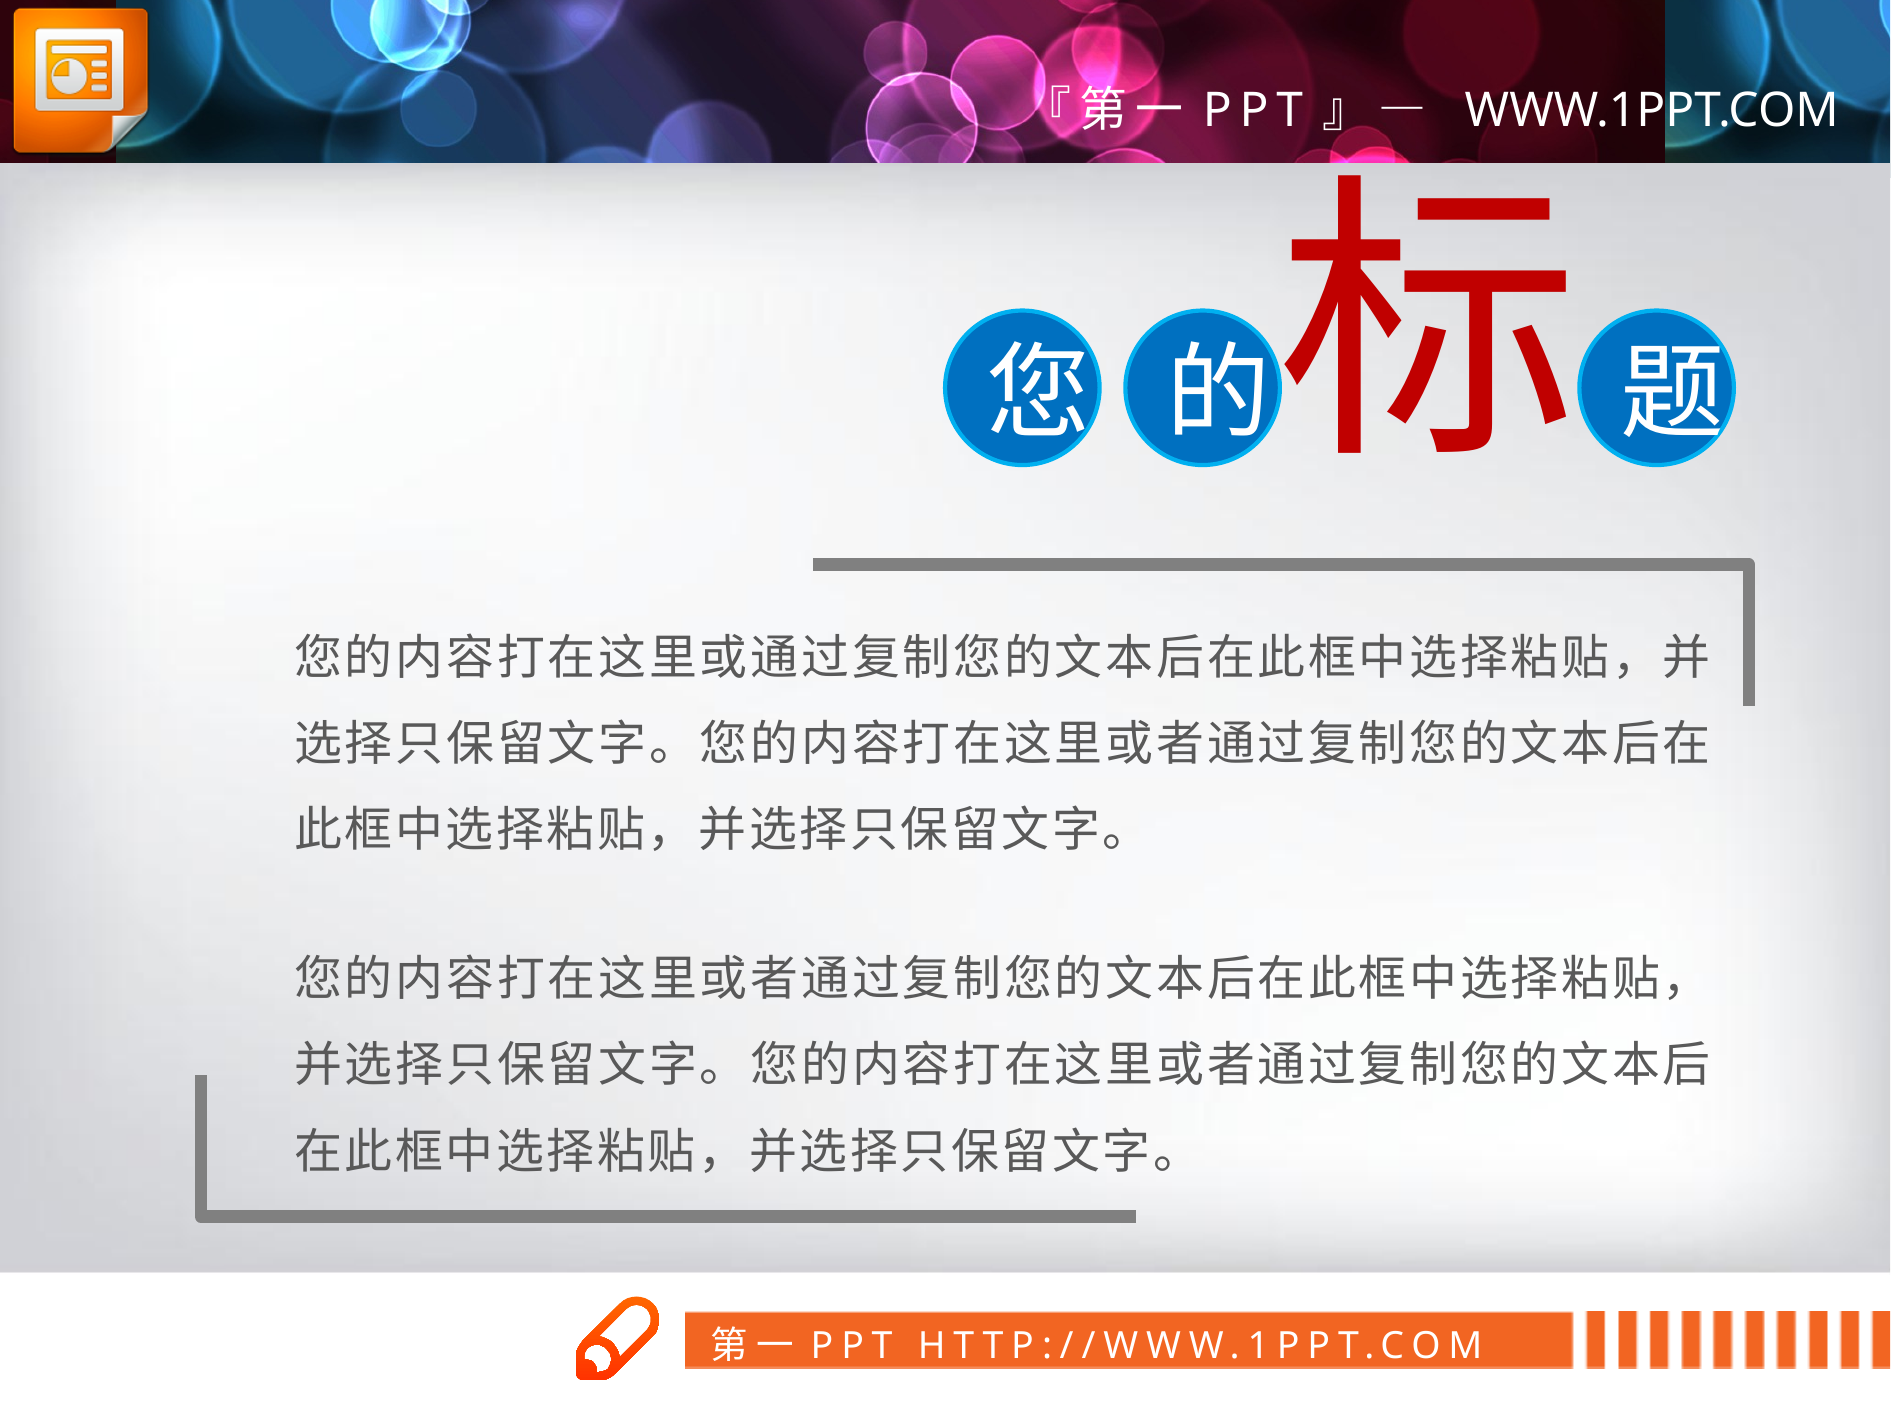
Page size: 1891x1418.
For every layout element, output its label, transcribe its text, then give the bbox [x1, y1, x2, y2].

picture [685, 1311, 1891, 1369]
text_box [813, 564, 1749, 707]
text_box [200, 1074, 1137, 1217]
text_box 的 [1125, 310, 1259, 466]
picture [0, 0, 1891, 1275]
text_box 您的内容打在这里或通过复制您的文本后在此框中选择粘贴，并选择只保留文字。您的内容打在这里或者通过复制您的文本后在此框中选择粘贴，并选择只保留文字。 您的内容打在这里或者通过复制您的文本后在此框中选择粘贴，并选择只保留文字。您的内容打在这里或者通过复制您的文本后在此框中选择粘贴，并选择只保留文字。 [275, 588, 1734, 1188]
text_box 题 [1600, 310, 1734, 466]
text_box 标 [1259, 118, 1600, 500]
text_box 您 [945, 310, 1100, 466]
